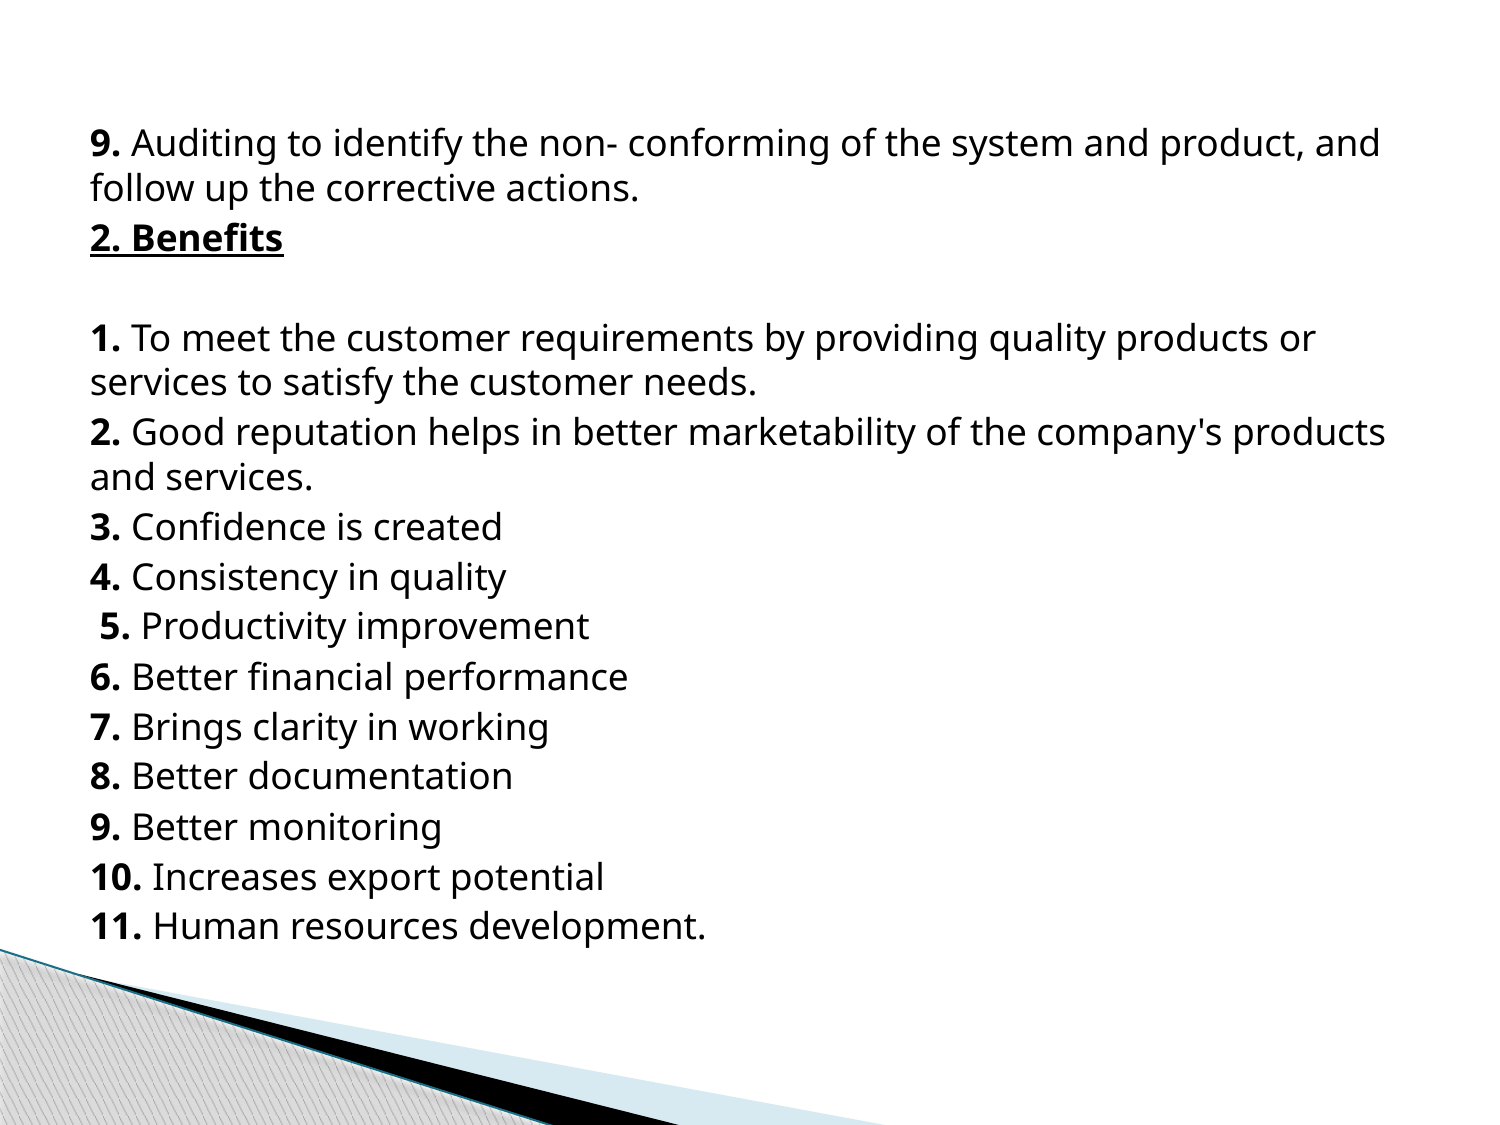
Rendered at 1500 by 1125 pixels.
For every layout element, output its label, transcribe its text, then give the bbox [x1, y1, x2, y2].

list 9. Auditing to identify the non- conforming of the system and product, and follow up the corrective actions. 2. Benefits 1. To meet the customer requirements by providing quality products or services to satisfy the customer needs. 2. Good reputation helps in better marketability of the company's products and services. 3. Confidence is created 4. Consistency in quality 5. Productivity improvement 6. Better financial performance 7. Brings clarity in working 8. Better documentation 9. Better monitoring 10. Increases export potential 11. Human resources development. [75, 112, 1425, 1005]
